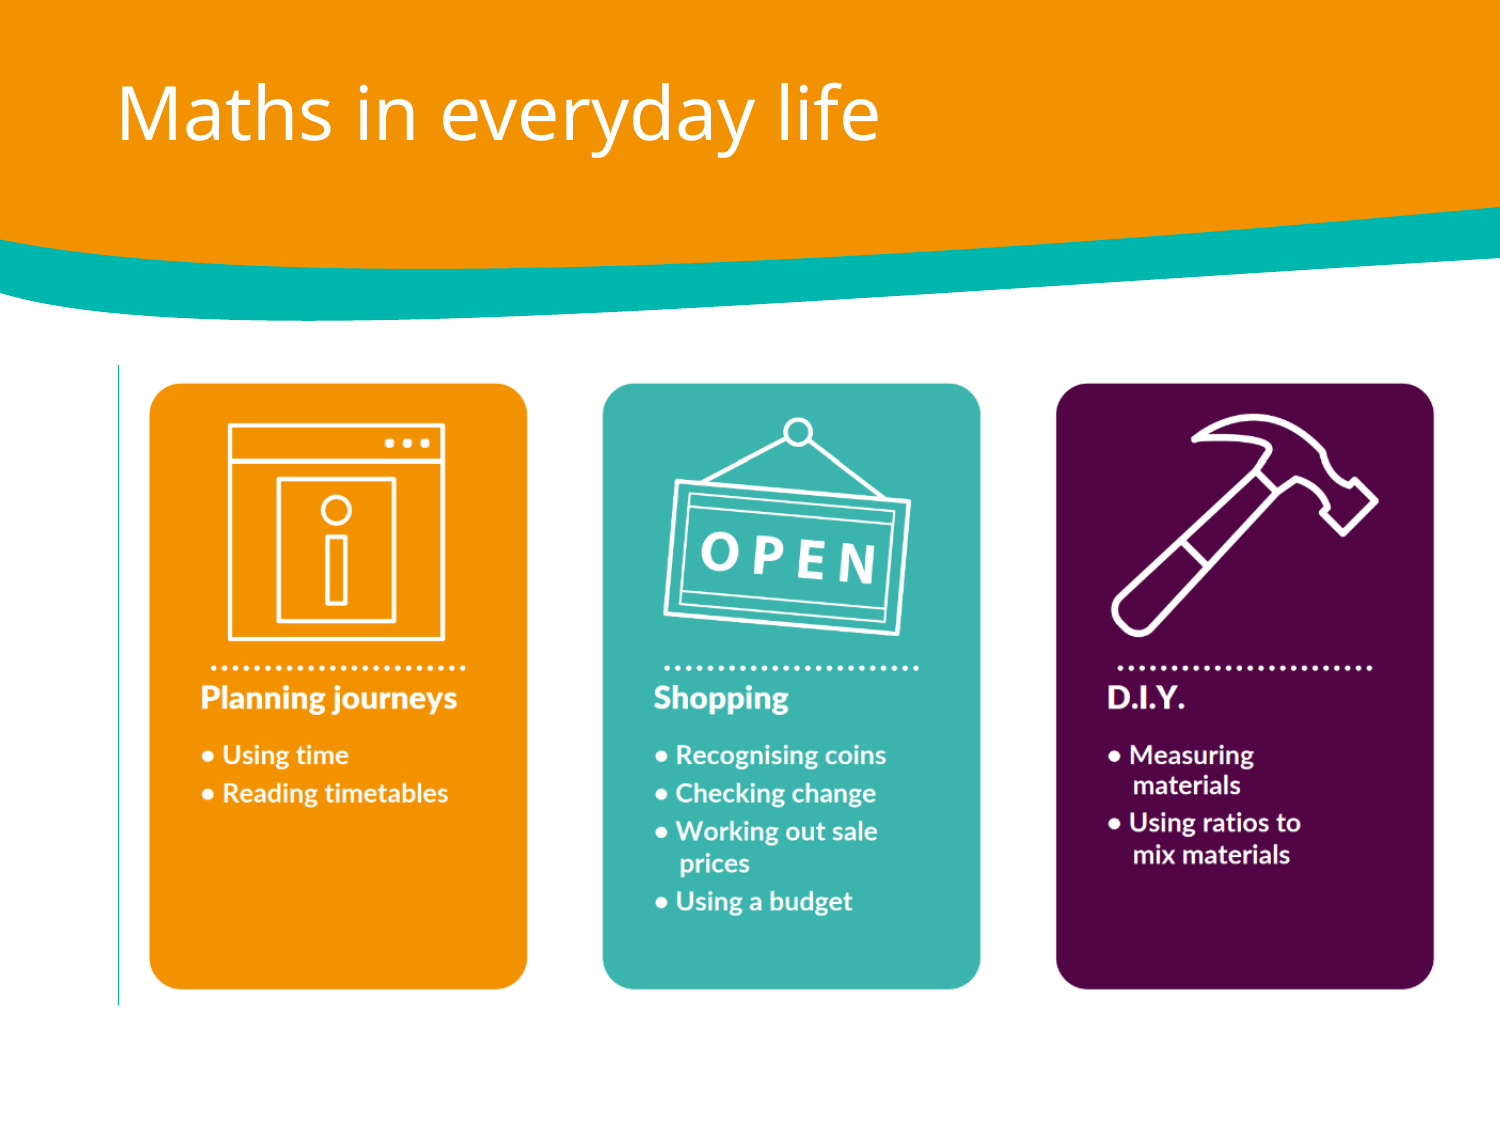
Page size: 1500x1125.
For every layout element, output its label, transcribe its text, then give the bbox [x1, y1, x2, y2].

list Maths in everyday life [100, 67, 1411, 258]
picture [135, 371, 1446, 997]
